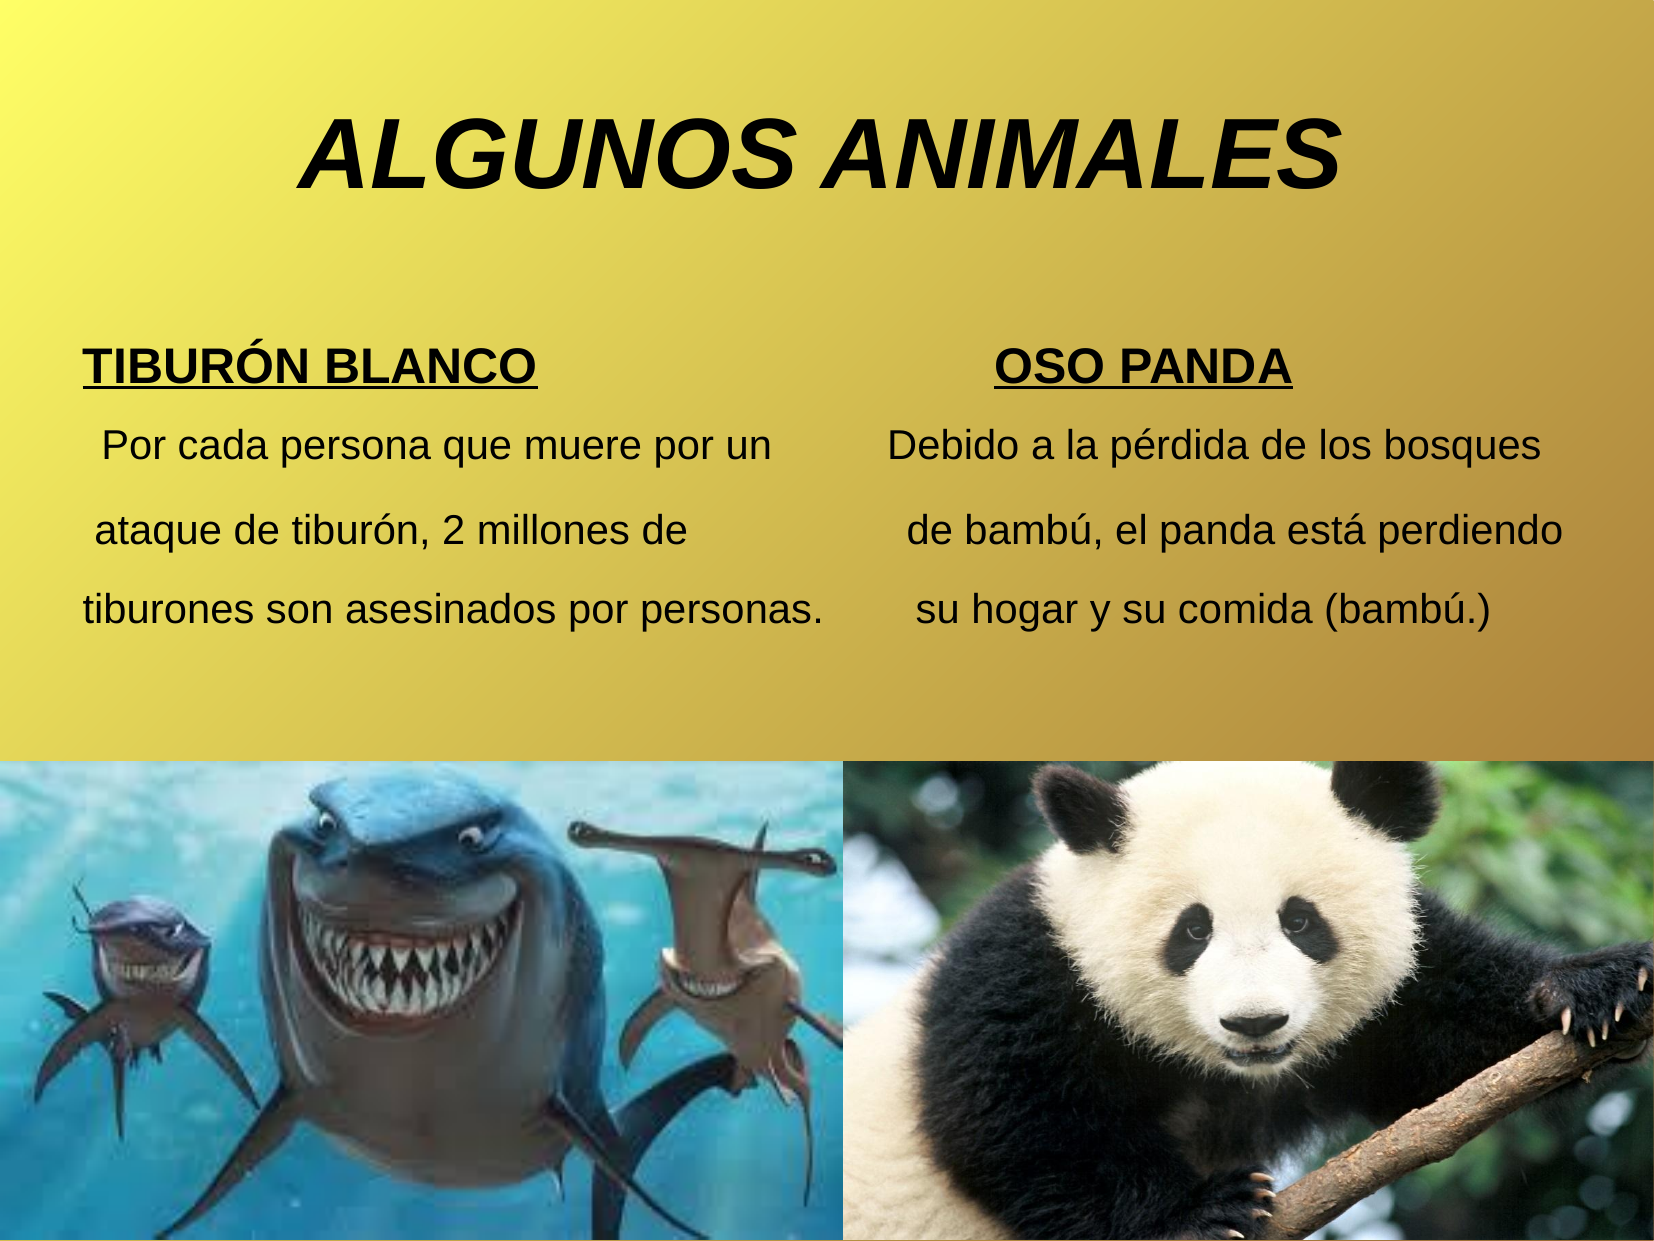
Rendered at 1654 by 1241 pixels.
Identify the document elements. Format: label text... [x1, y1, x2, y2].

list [843, 761, 1654, 1241]
list OSO PANDA [840, 277, 1572, 394]
title ALGUNOS ANIMALES [82, 45, 1571, 253]
picture [0, 761, 843, 1241]
list TIBURÓN BLANCO [82, 277, 814, 393]
list Por cada persona que muere por un Debido a la pérdida de los bosques ataque de tiburón, 2 millones de de bambú, el panda está perdiendo tiburones son asesinados por personas. su hogar y su comida (bambú.) [82, 393, 1630, 760]
